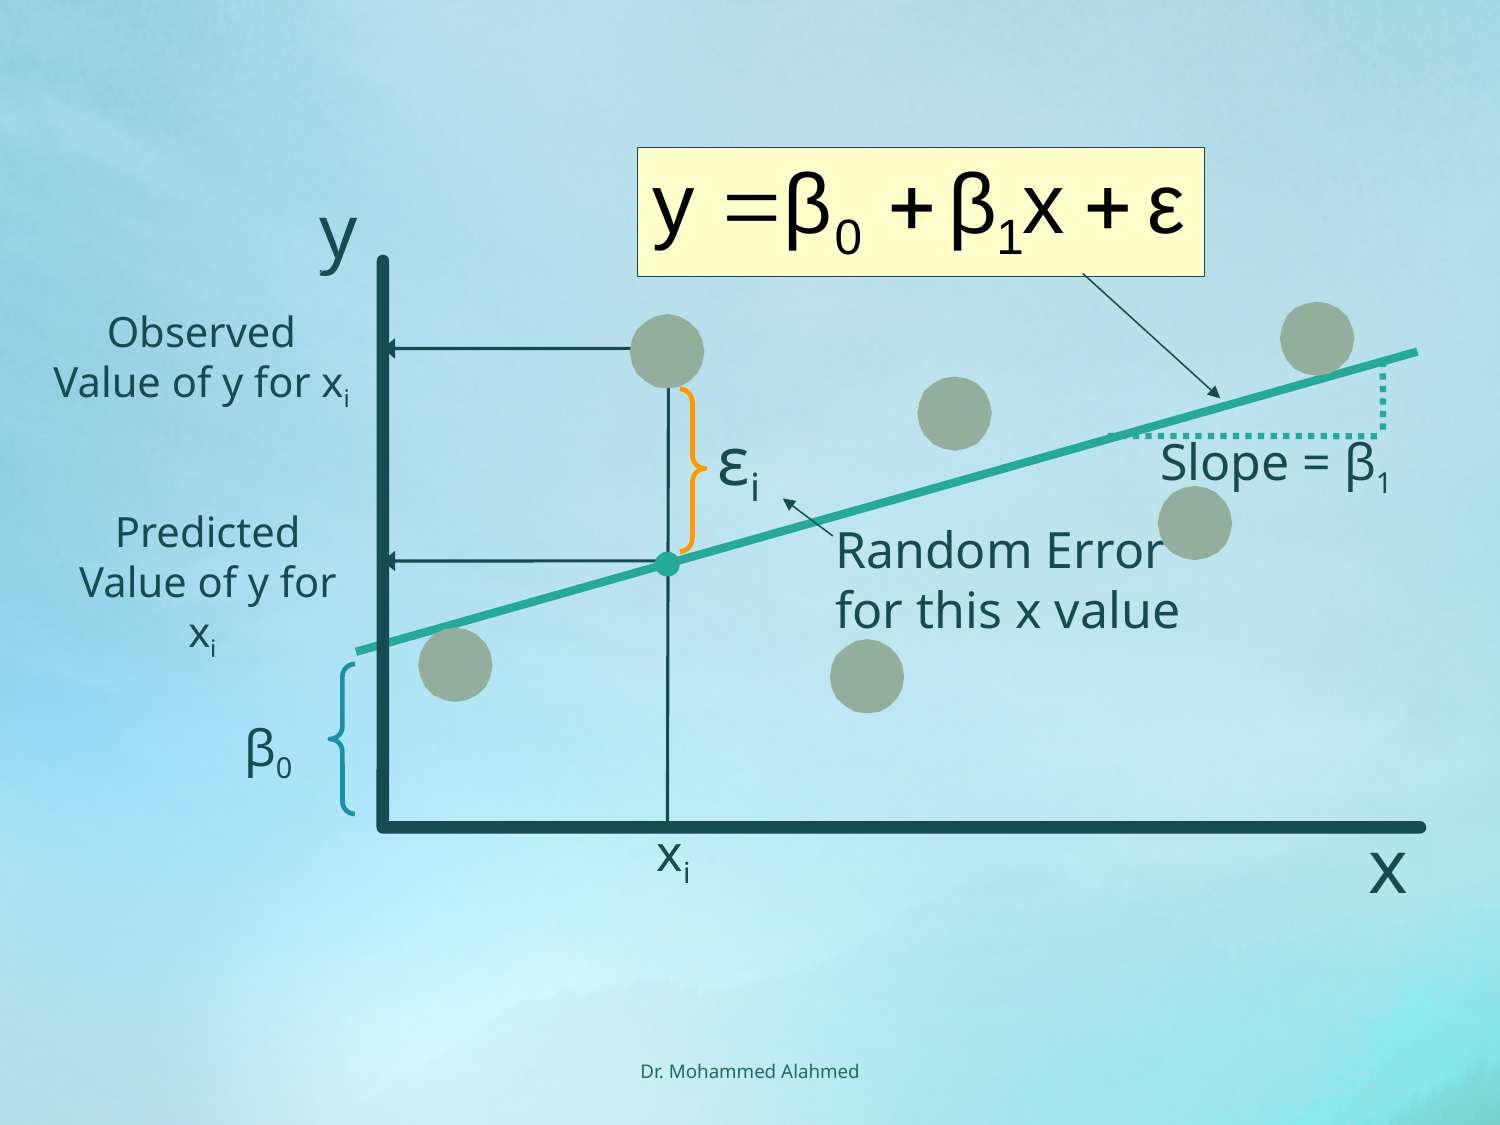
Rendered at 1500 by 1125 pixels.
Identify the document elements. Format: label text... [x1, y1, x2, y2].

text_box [32, 148, 1423, 916]
picture [0, 0, 1500, 1125]
footer Dr. Mohammed Alahmed [512, 1042, 988, 1103]
